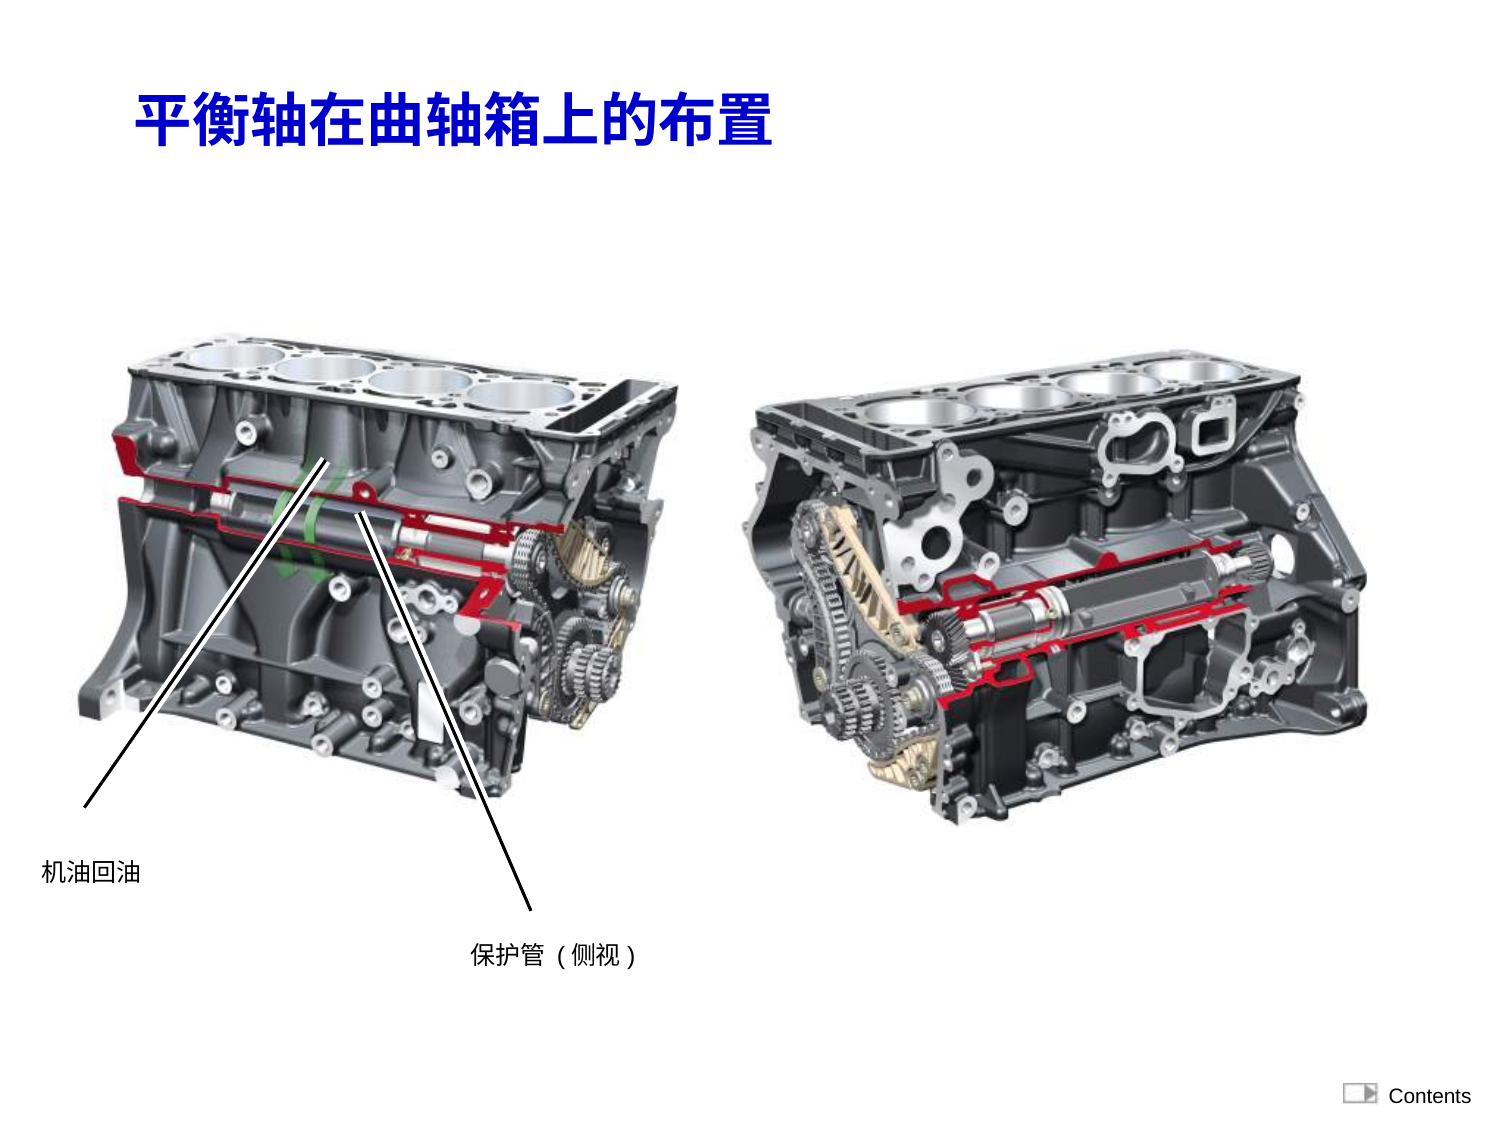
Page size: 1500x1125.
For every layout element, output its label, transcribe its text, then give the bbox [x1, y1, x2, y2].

title 平衡轴在曲轴箱上的布置 [74, 44, 1018, 119]
text_box 保护管 (侧视) [455, 932, 657, 977]
picture [1343, 1082, 1380, 1106]
picture [9, 278, 1395, 842]
text_box Contents [1388, 1078, 1483, 1112]
text_box 机油回油 [26, 849, 163, 895]
